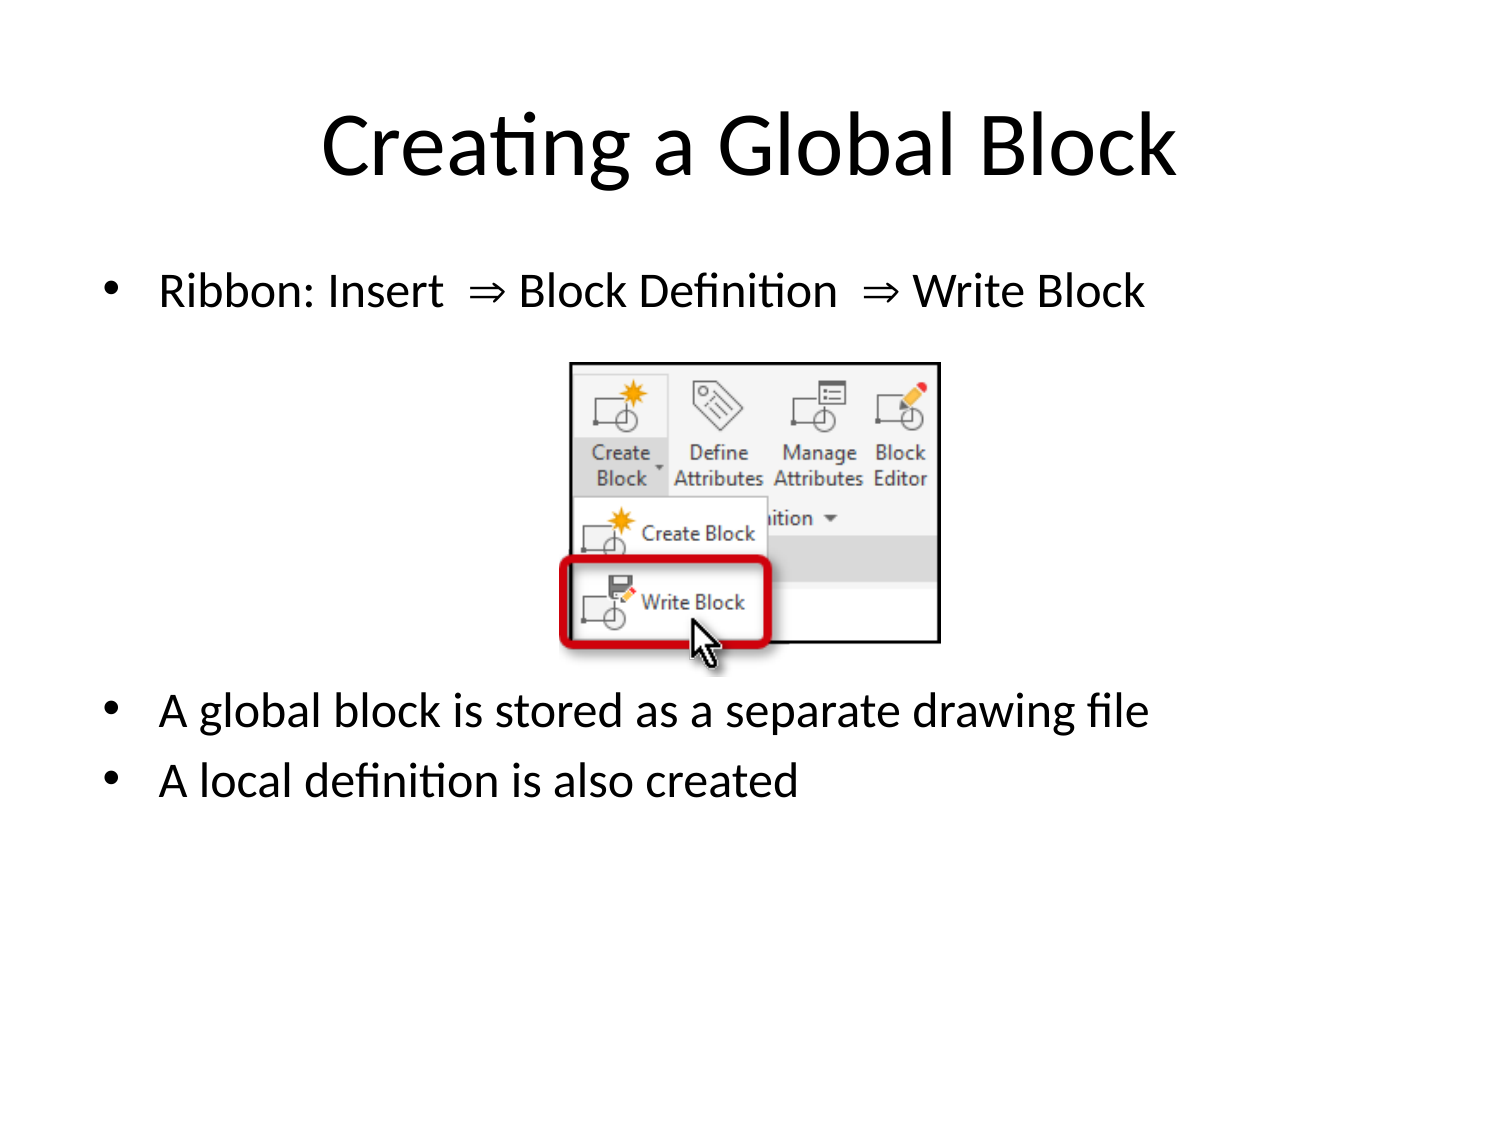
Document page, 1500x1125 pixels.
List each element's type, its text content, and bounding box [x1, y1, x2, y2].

title Creating a Global Block [75, 45, 1425, 233]
picture [558, 362, 941, 678]
list Ribbon: Insert  Block Definition  Write Block A global block is stored as a separate drawing file A local definition is also created [87, 249, 1313, 950]
